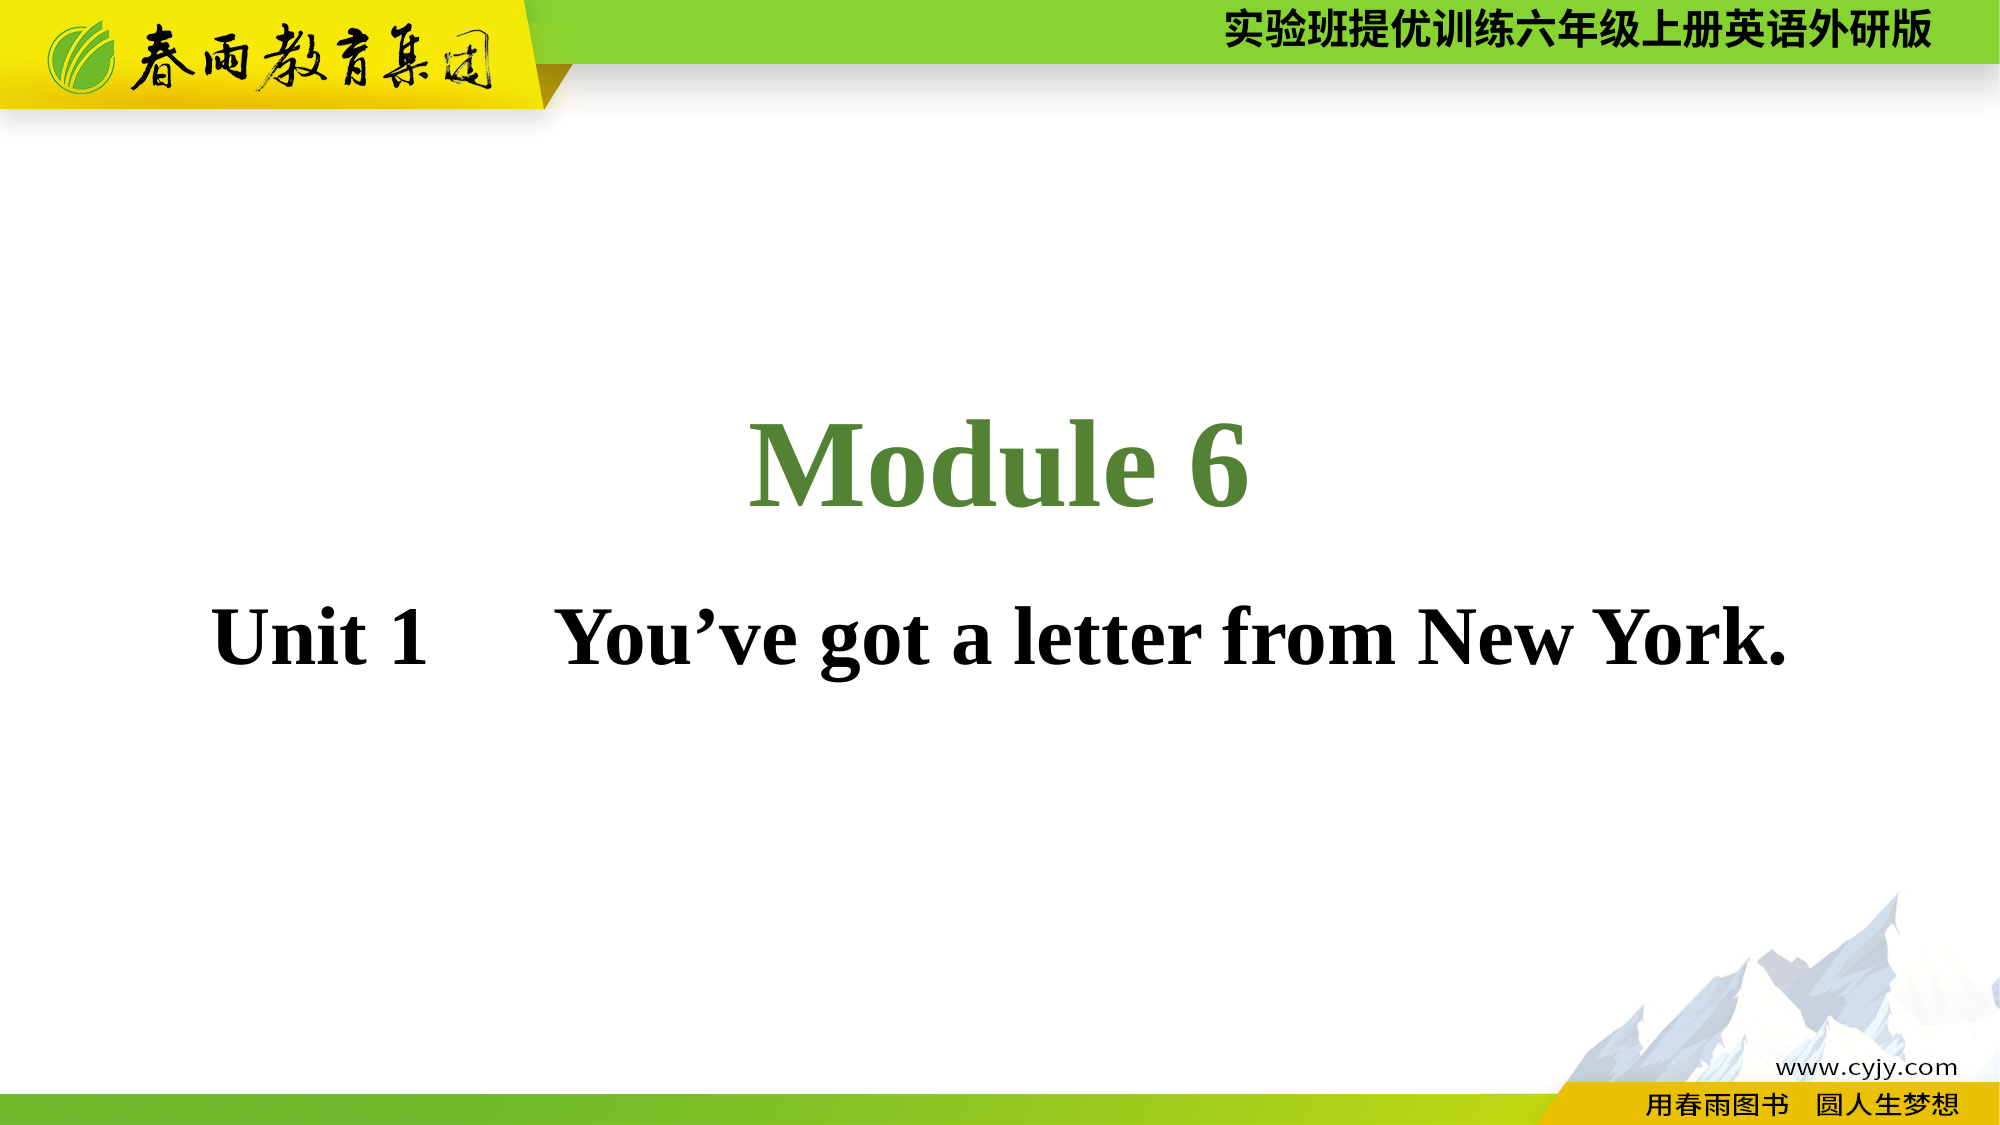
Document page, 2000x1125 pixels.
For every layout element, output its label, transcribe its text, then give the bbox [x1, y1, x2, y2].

picture [0, 689, 2000, 1125]
text_box Module 6 Unit 1 You’ve got a letter from New York. [0, 298, 2000, 689]
picture [0, 0, 2000, 298]
